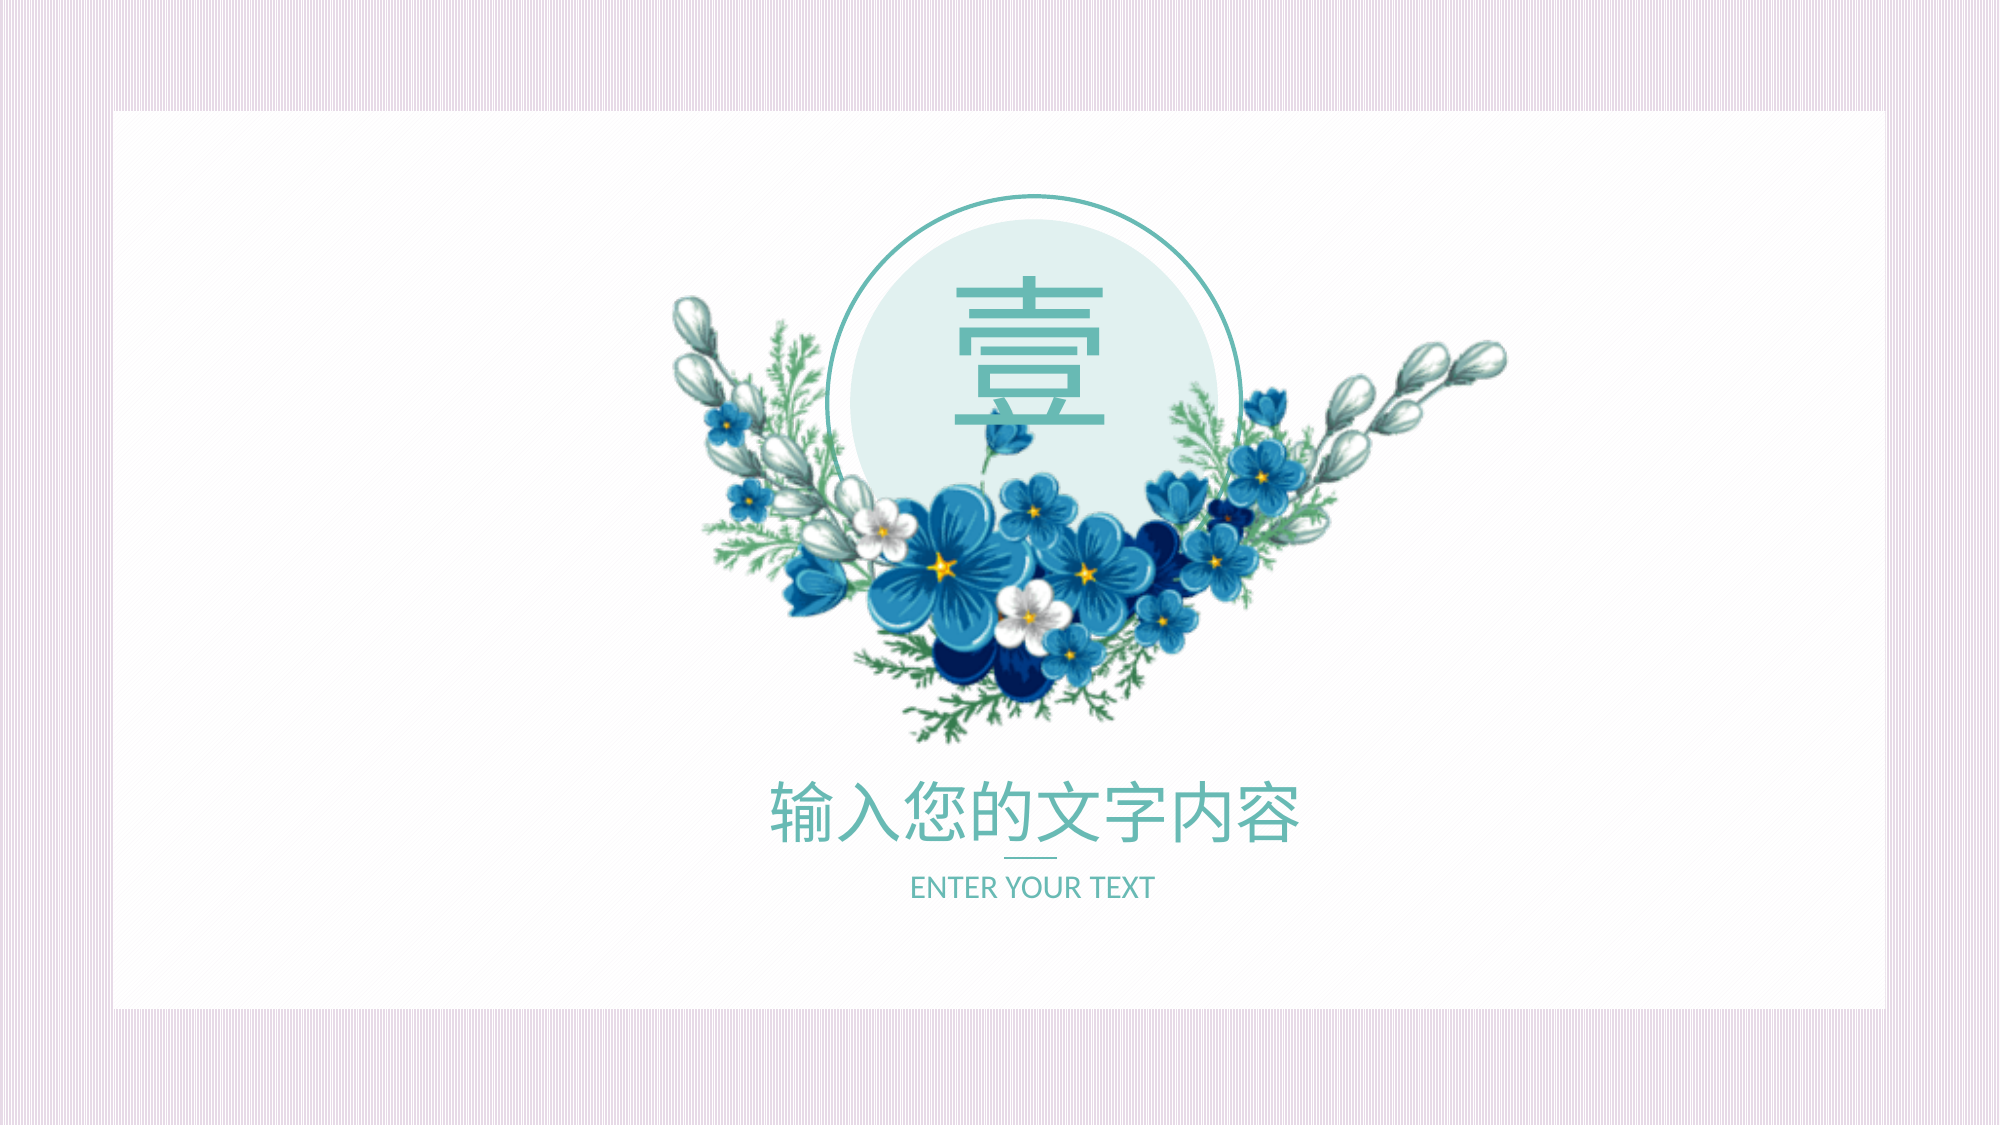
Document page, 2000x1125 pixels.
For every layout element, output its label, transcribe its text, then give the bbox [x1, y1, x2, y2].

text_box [574, 196, 1520, 761]
text_box ENTER YOUR TEXT [895, 857, 1171, 913]
text_box 输入您的文字内容 [754, 769, 1318, 858]
